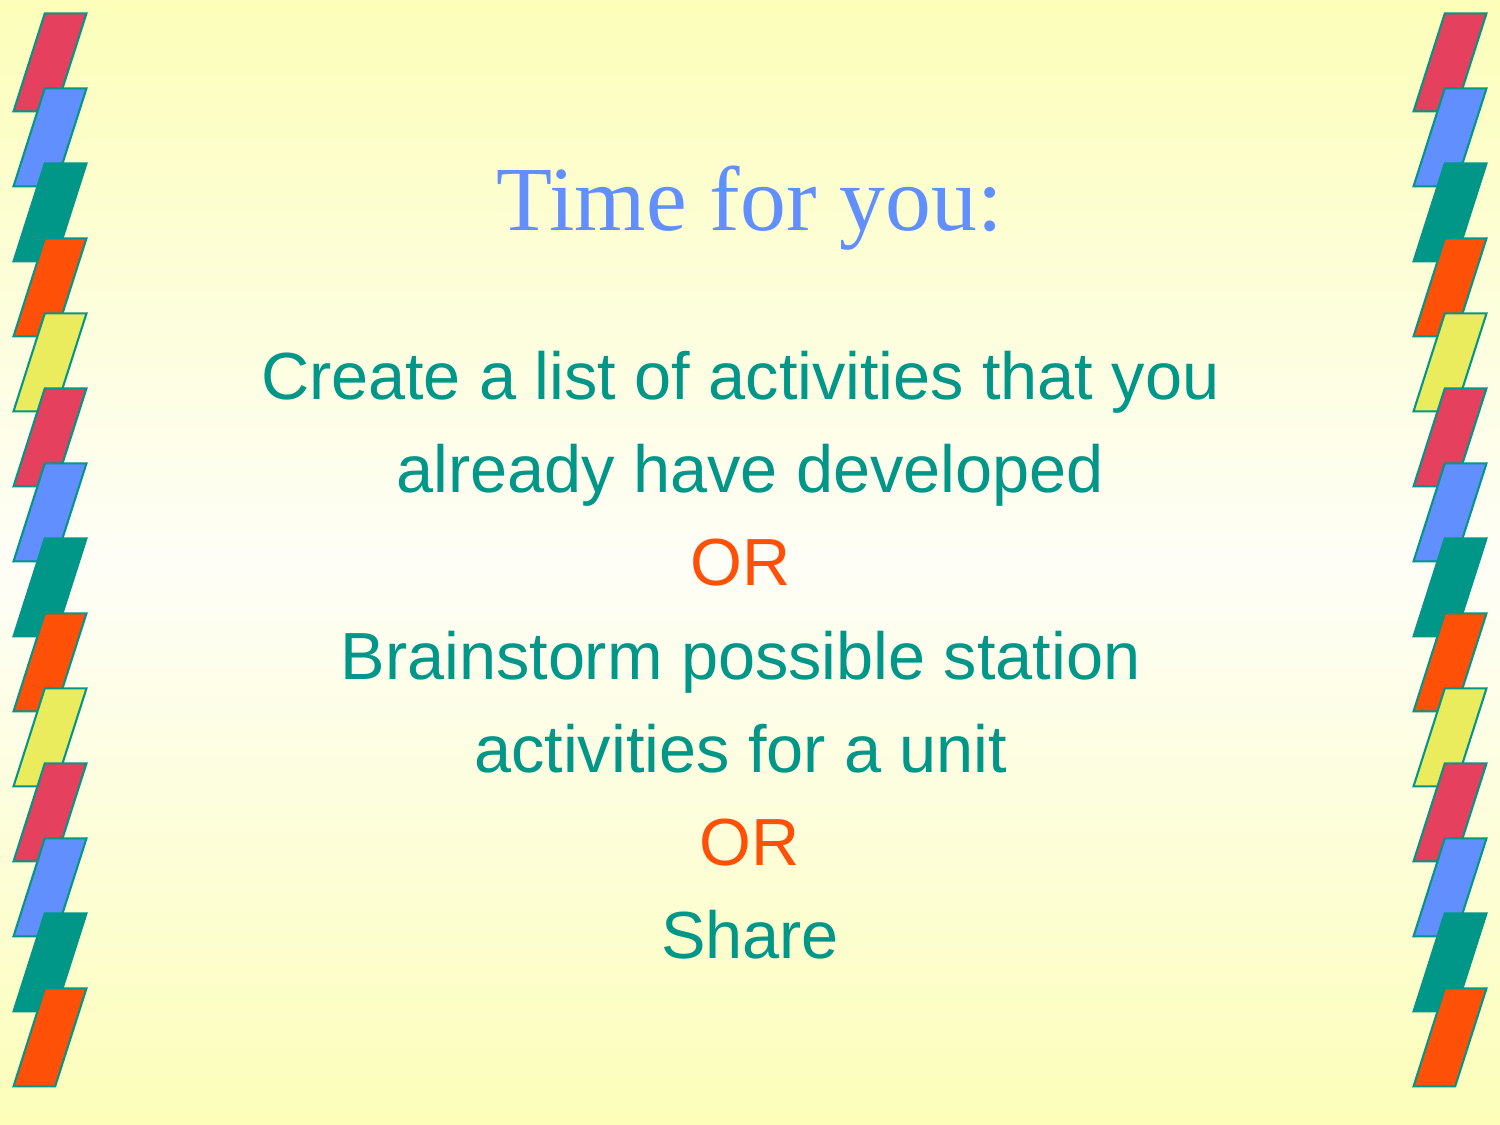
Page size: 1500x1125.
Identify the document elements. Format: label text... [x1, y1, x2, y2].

list Create a list of activities that you already have developed OR Brainstorm possible station activities for a unit OR Share [112, 324, 1388, 1000]
title Time for you: [112, 99, 1388, 288]
